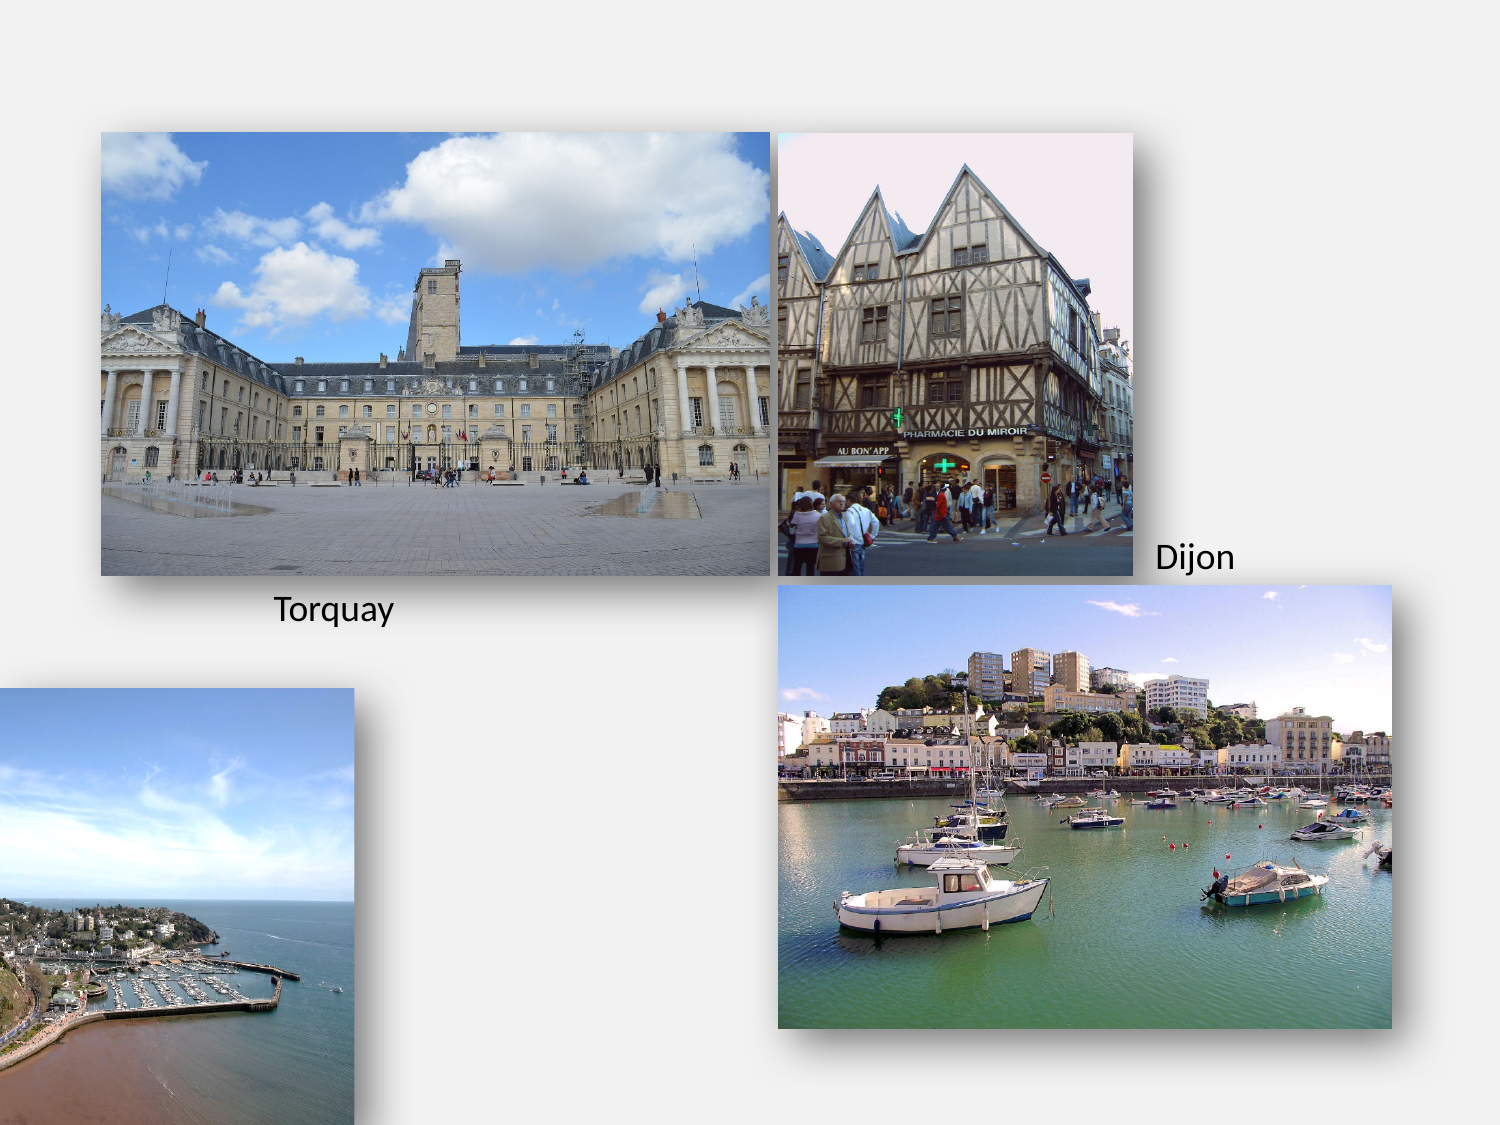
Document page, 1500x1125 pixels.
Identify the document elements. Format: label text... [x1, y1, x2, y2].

text_box Dijon [1140, 524, 1251, 585]
picture [778, 585, 1392, 1029]
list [101, 132, 770, 576]
text_box Torquay [258, 576, 410, 637]
picture [778, 133, 1133, 576]
picture [0, 688, 355, 1125]
